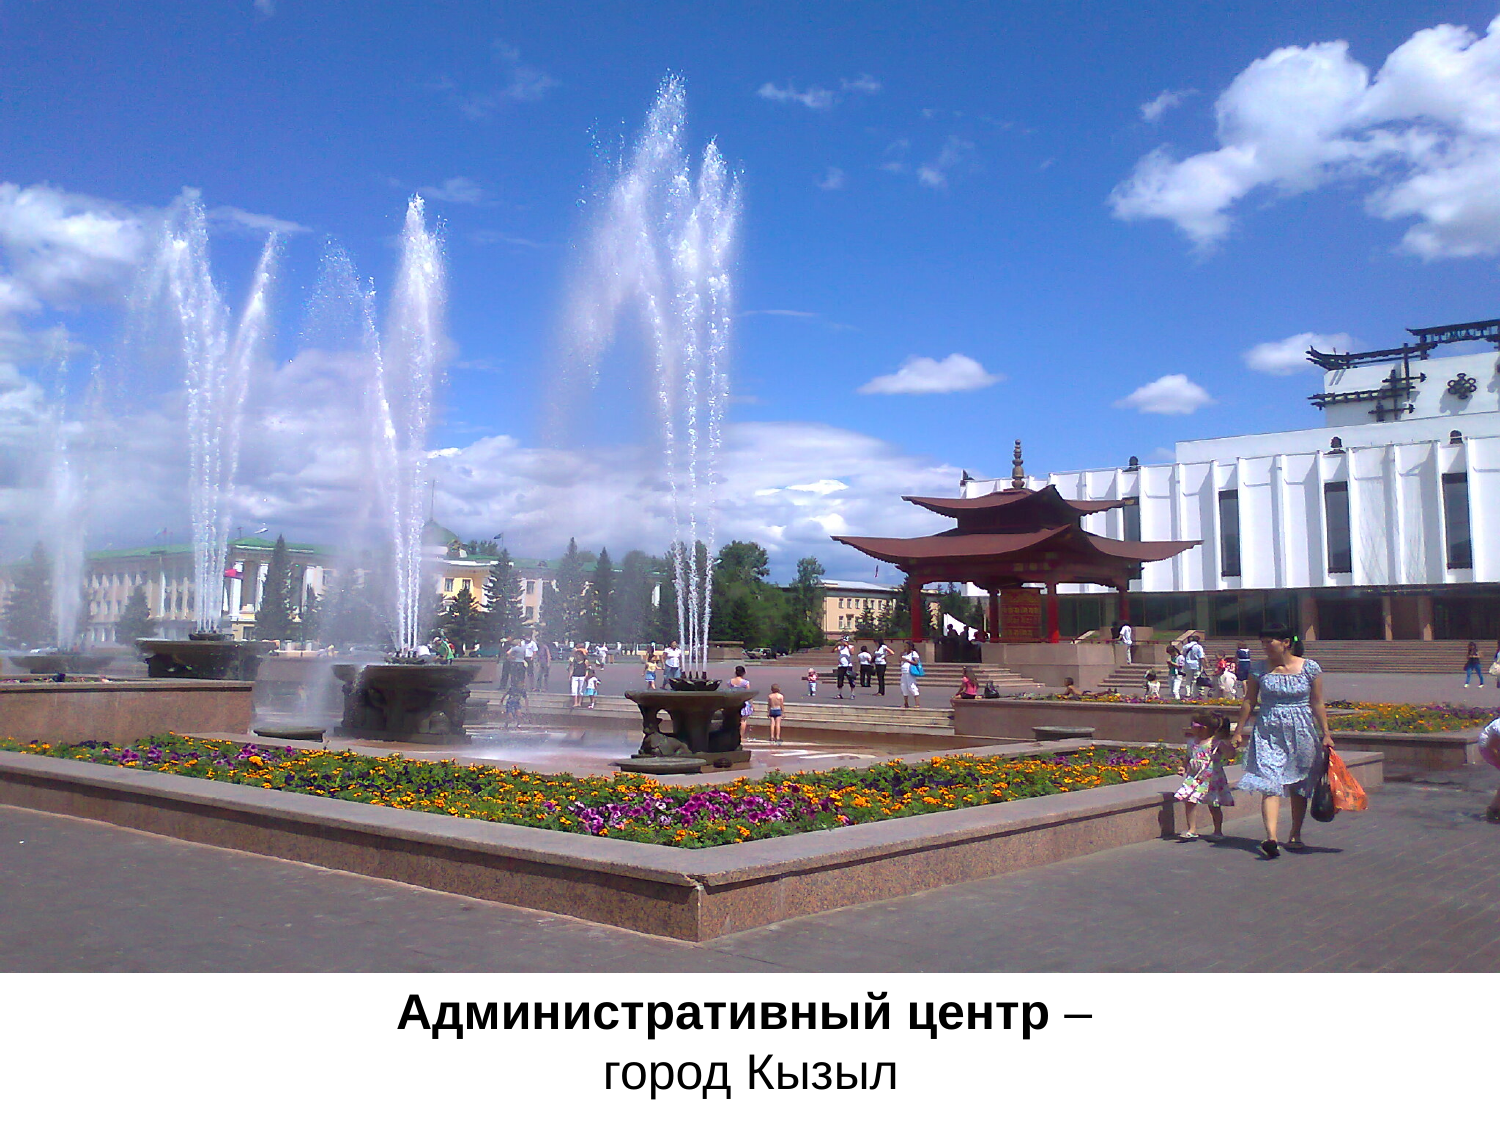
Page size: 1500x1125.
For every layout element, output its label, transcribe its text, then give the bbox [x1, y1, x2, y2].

text_box Административный центр – город Кызыл [23, 973, 1465, 1108]
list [0, 0, 1500, 973]
